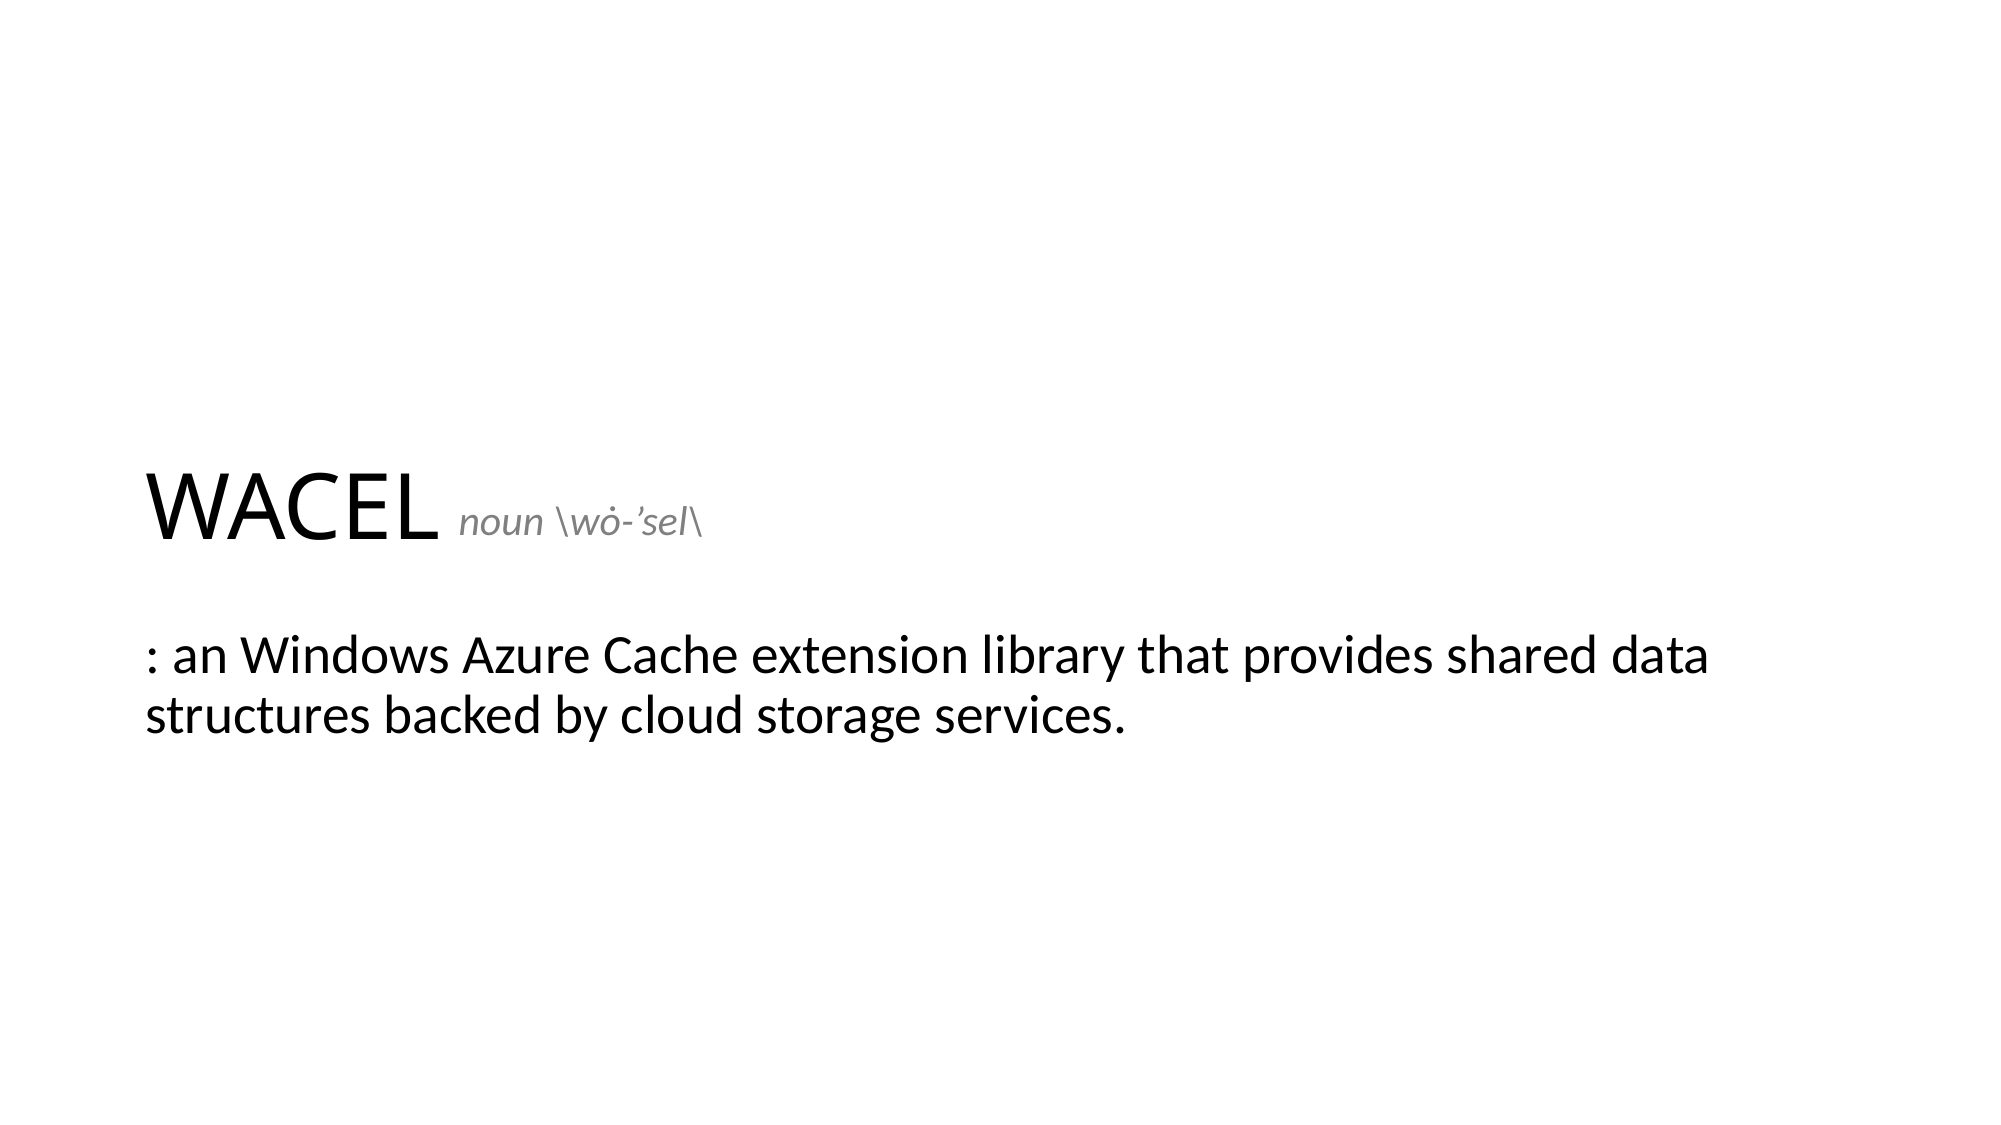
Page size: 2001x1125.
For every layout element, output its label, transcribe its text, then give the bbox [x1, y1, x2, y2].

title WACEL [130, 400, 1856, 618]
text_box noun \wȯ-’sel\ [443, 486, 719, 551]
list : an Windows Azure Cache extension library that provides shared data structures backed by cloud storage services. [130, 618, 1856, 754]
